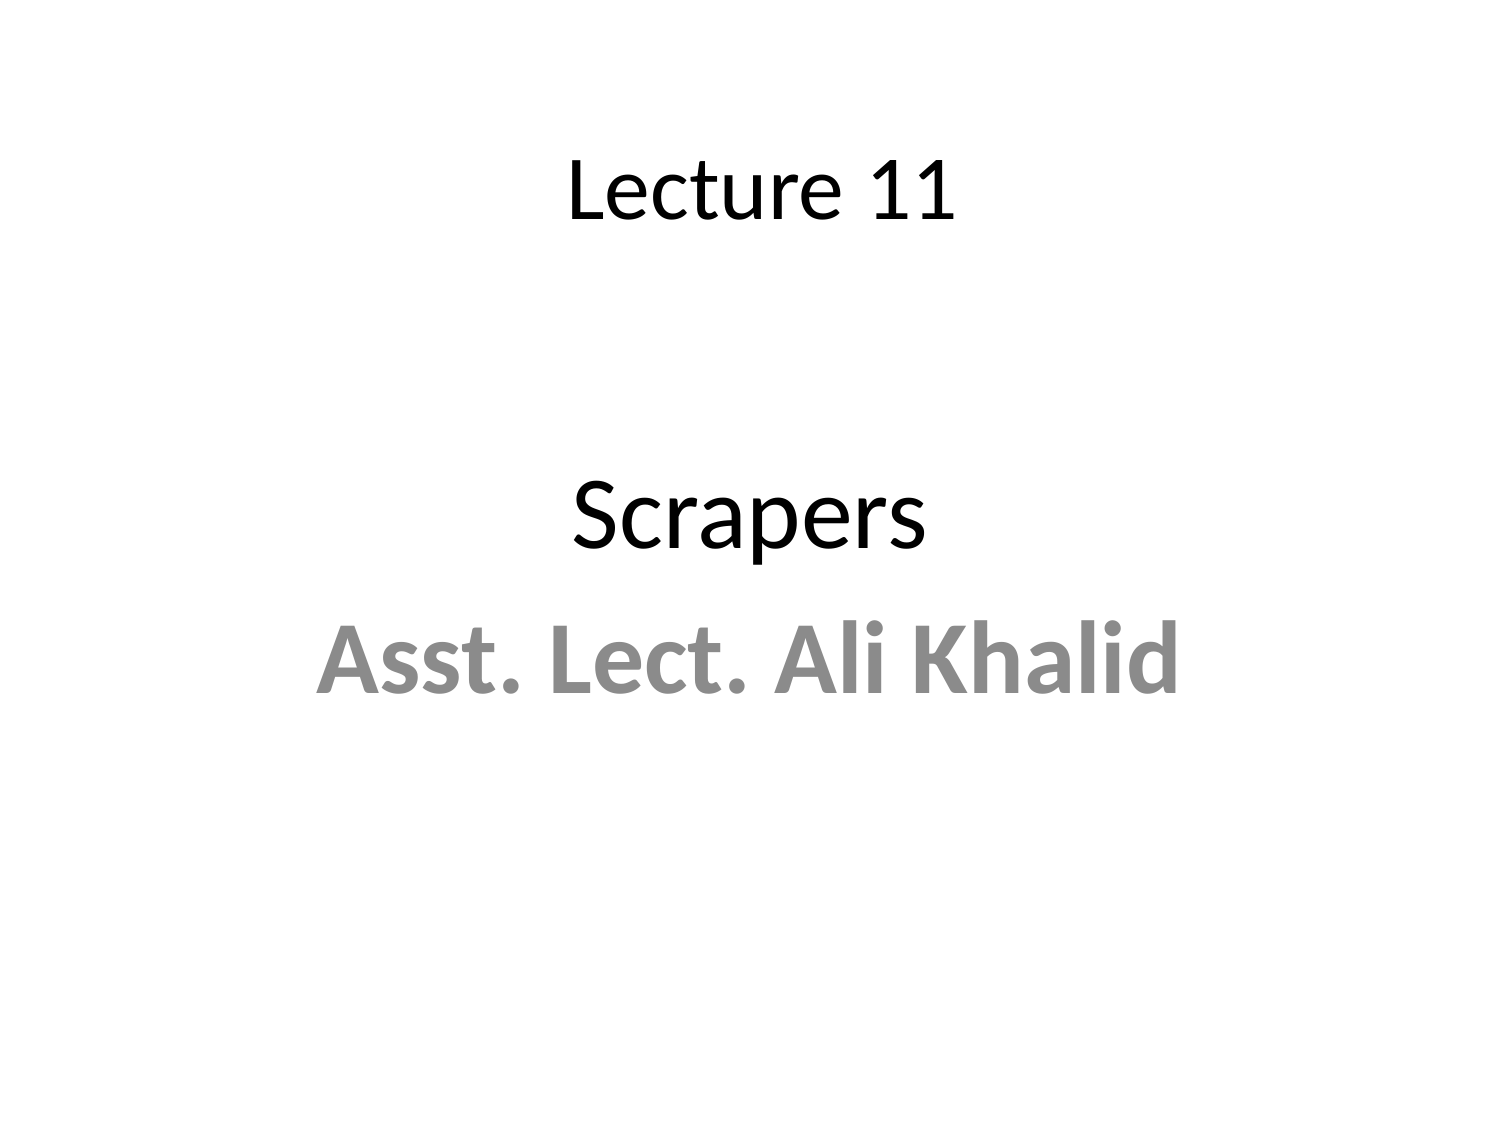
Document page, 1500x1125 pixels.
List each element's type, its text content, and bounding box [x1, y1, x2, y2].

title Lecture 11 [125, 62, 1400, 304]
subtitle Scrapers Asst. Lect. Ali Khalid [150, 437, 1350, 725]
